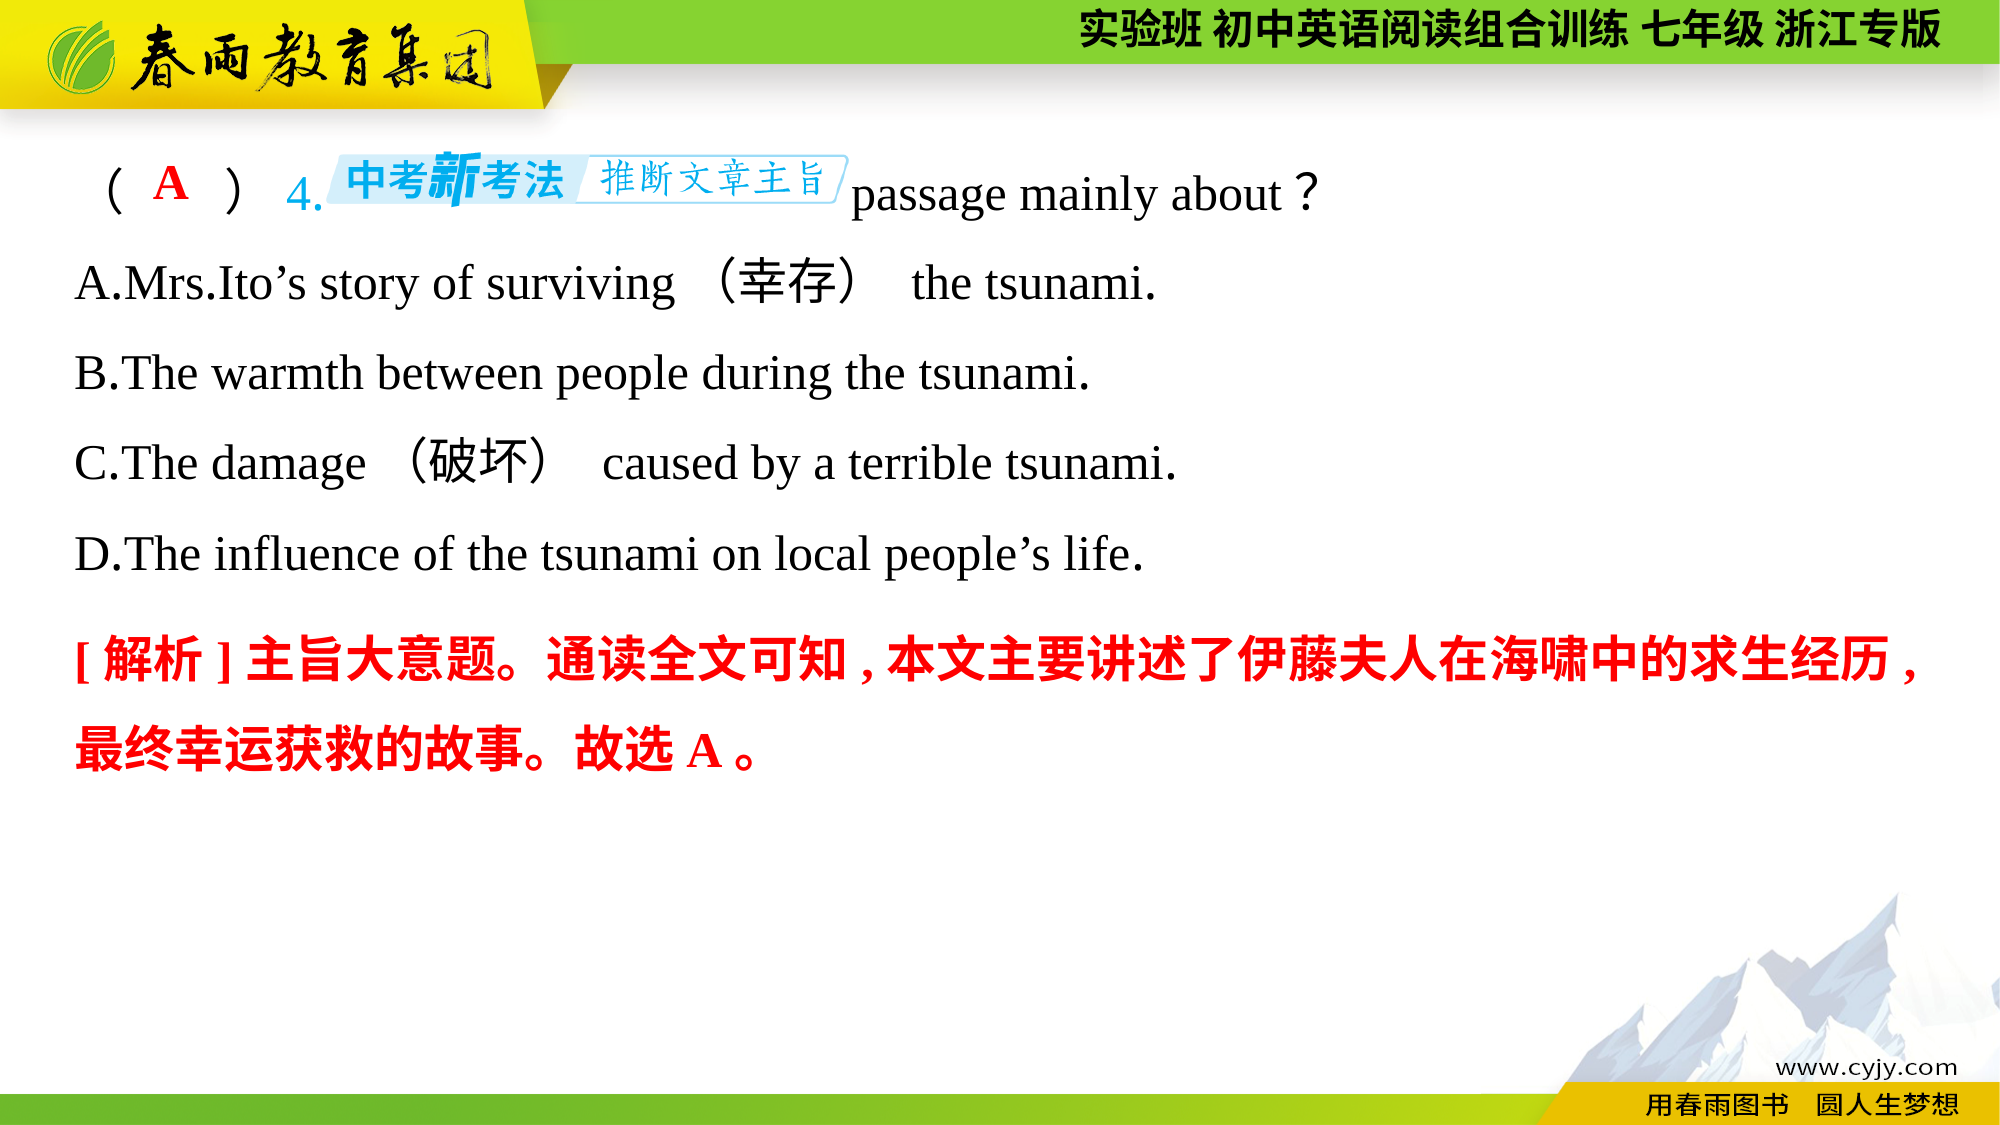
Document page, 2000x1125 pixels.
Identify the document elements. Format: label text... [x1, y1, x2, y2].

text_box A [138, 141, 204, 217]
text_box [解析]主旨大意题。通读全文可知,本文主要讲述了伊藤夫人在海啸中的求生经历,最终幸运获救的故事。故选A。 [59, 589, 1944, 785]
list （ ）4. What is the passage mainly about？ A.Mrs.Ito’s story of surviving（幸存） the tsunami. B.The warmth between people during the tsunami. C.The damage（破坏） caused by a terrible tsunami. D.The influence of the tsunami on local people’s life. [59, 122, 1944, 589]
picture [0, 0, 2000, 1125]
